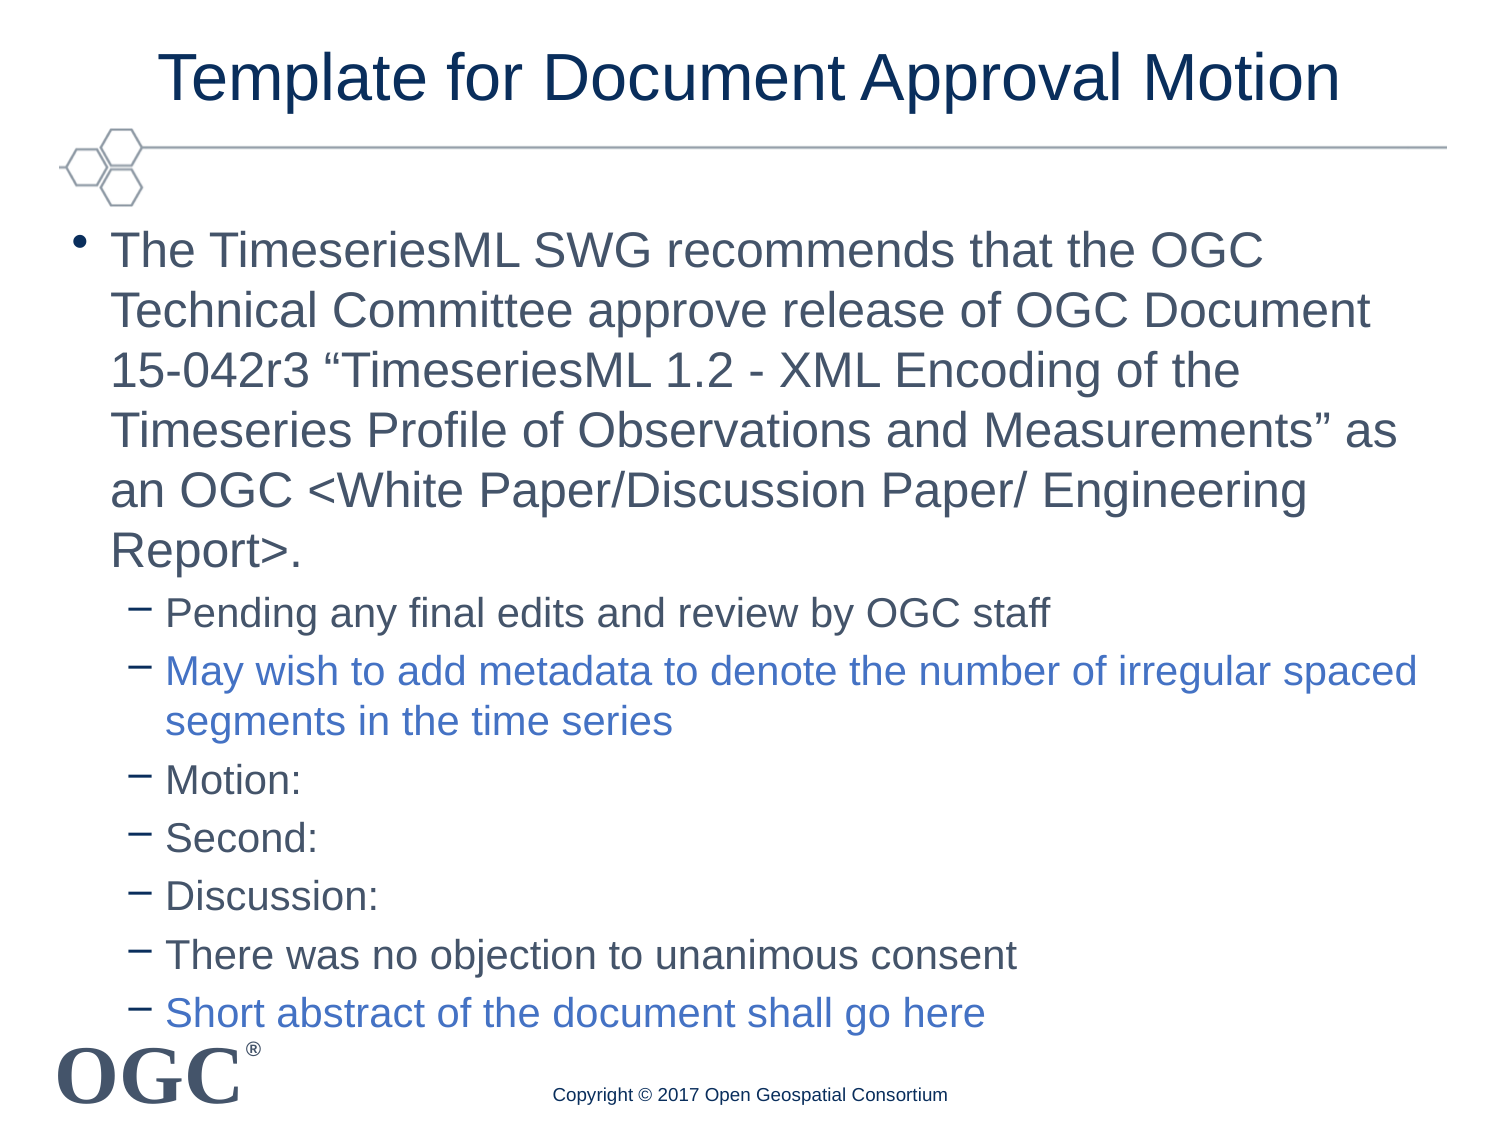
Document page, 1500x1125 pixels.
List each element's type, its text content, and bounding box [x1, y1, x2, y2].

list The TimeseriesML SWG recommends that the OGC Technical Committee approve release of OGC Document 15-042r3 “TimeseriesML 1.2 - XML Encoding of the Timeseries Profile of Observations and Measurements” as an OGC <White Paper/Discussion Paper/ Engineering Report>. Pending any final edits and review by OGC staff May wish to add metadata to denote the number of irregular spaced segments in the time series Motion: Second: Discussion: There was no objection to unanimous consent Short abstract of the document shall go here [56, 209, 1445, 1050]
text_box Copyright © 2017 Open Geospatial Consortium [487, 1074, 1013, 1113]
picture [59, 136, 1447, 208]
title Template for Document Approval Motion [37, 22, 1463, 136]
